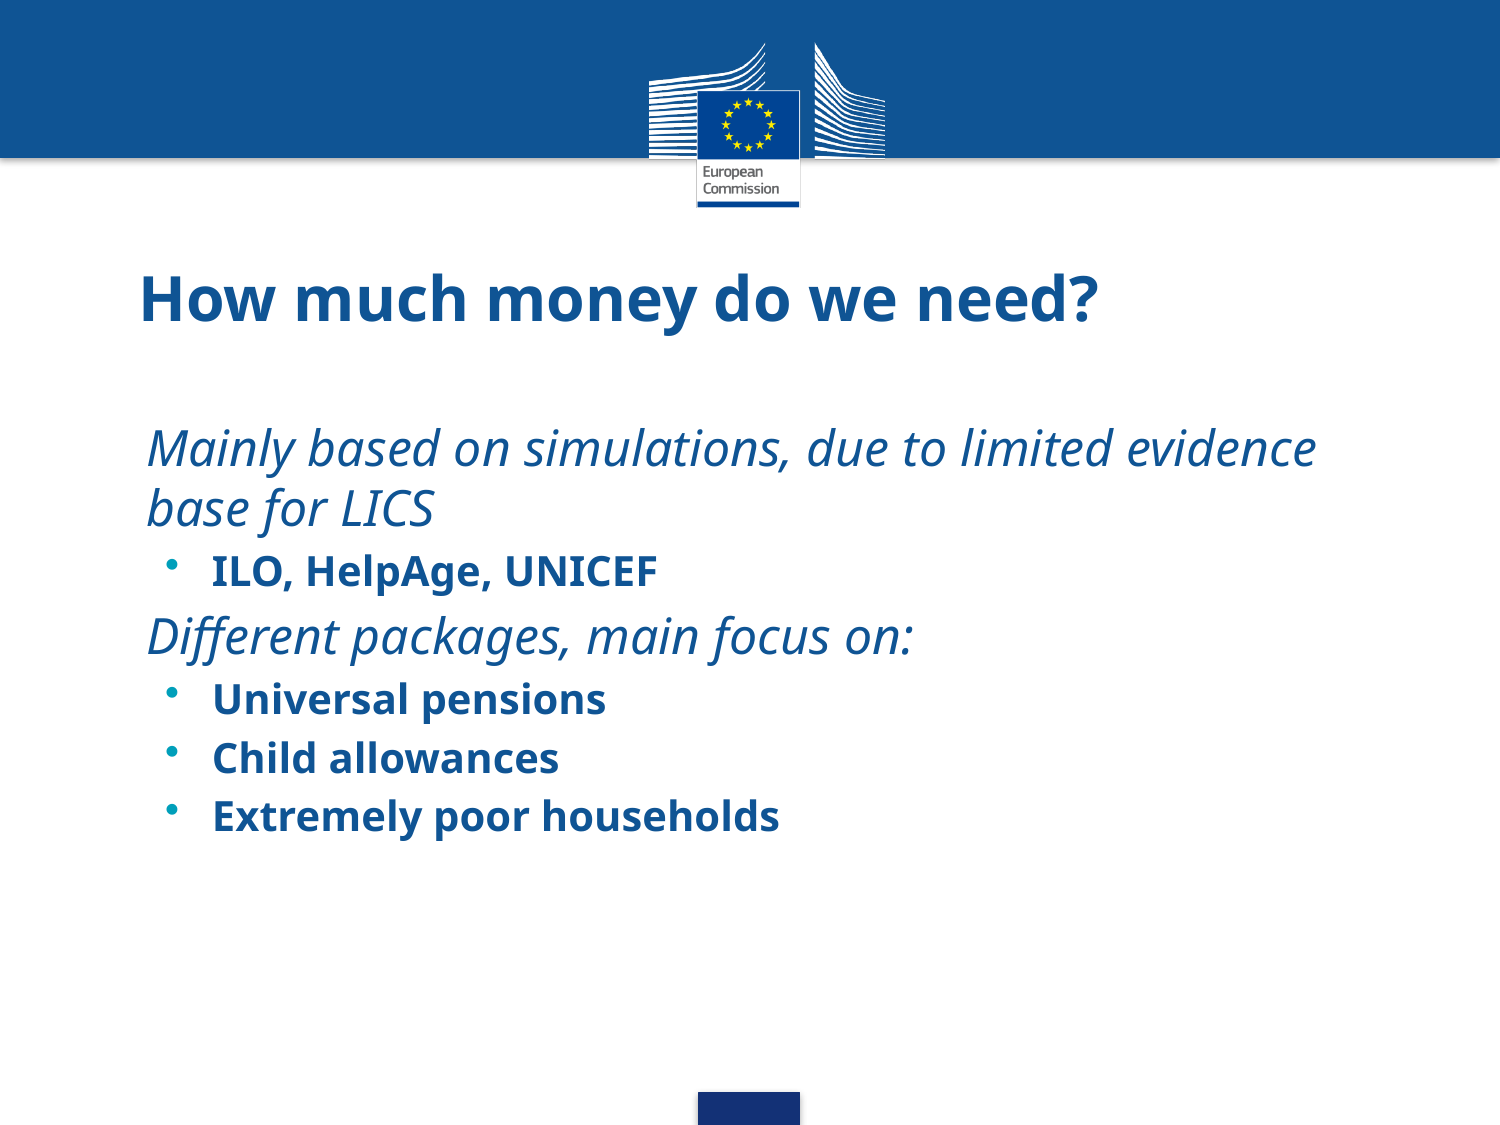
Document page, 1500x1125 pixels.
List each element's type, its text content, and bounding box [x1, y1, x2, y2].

picture [649, 42, 885, 208]
title How much money do we need? [64, 219, 1415, 374]
list Mainly based on simulations, due to limited evidence base for LICS ILO, HelpAge, UNICEF Different packages, main focus on: Universal pensions Child allowances Extremely poor households [75, 408, 1425, 988]
